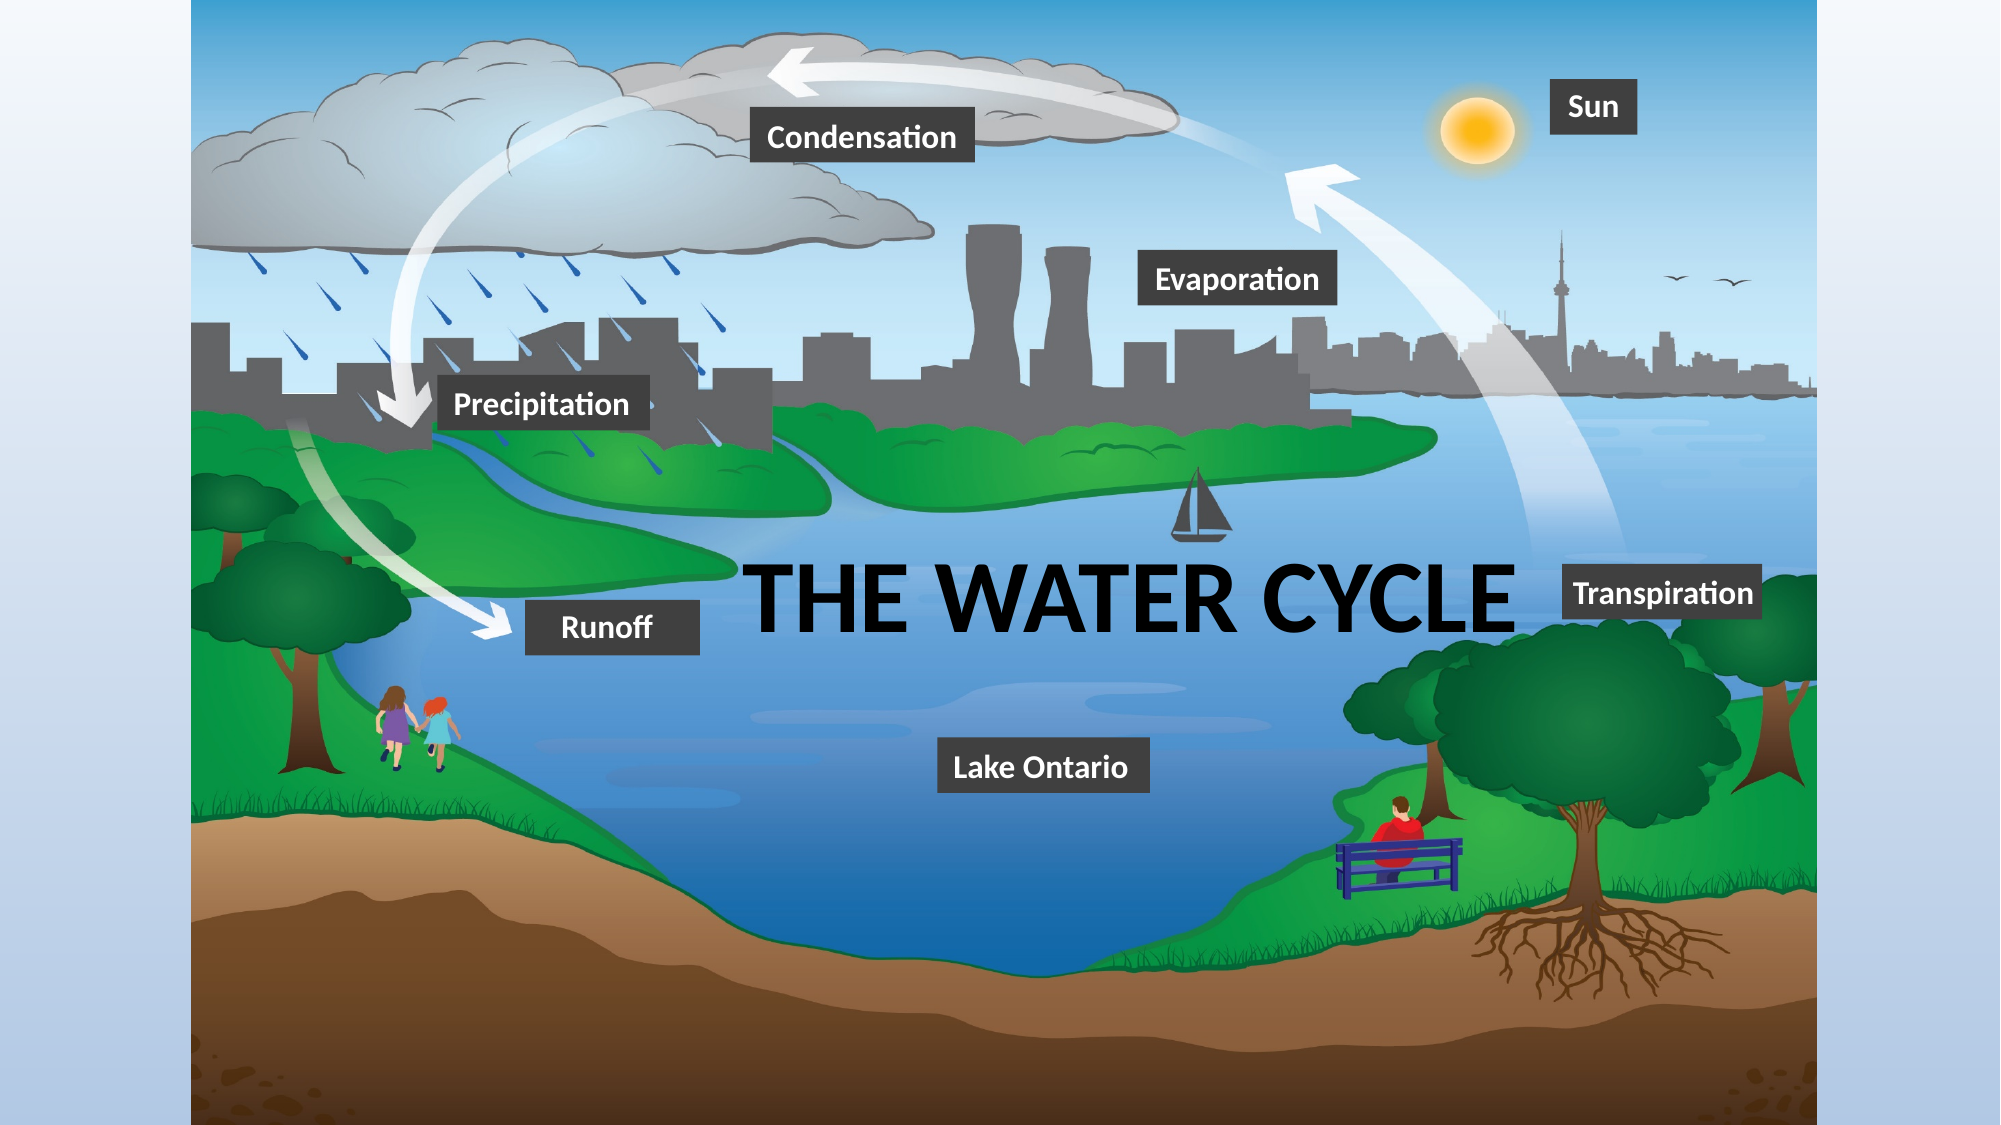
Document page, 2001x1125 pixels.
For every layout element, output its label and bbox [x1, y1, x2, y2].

picture [191, 0, 1818, 1125]
